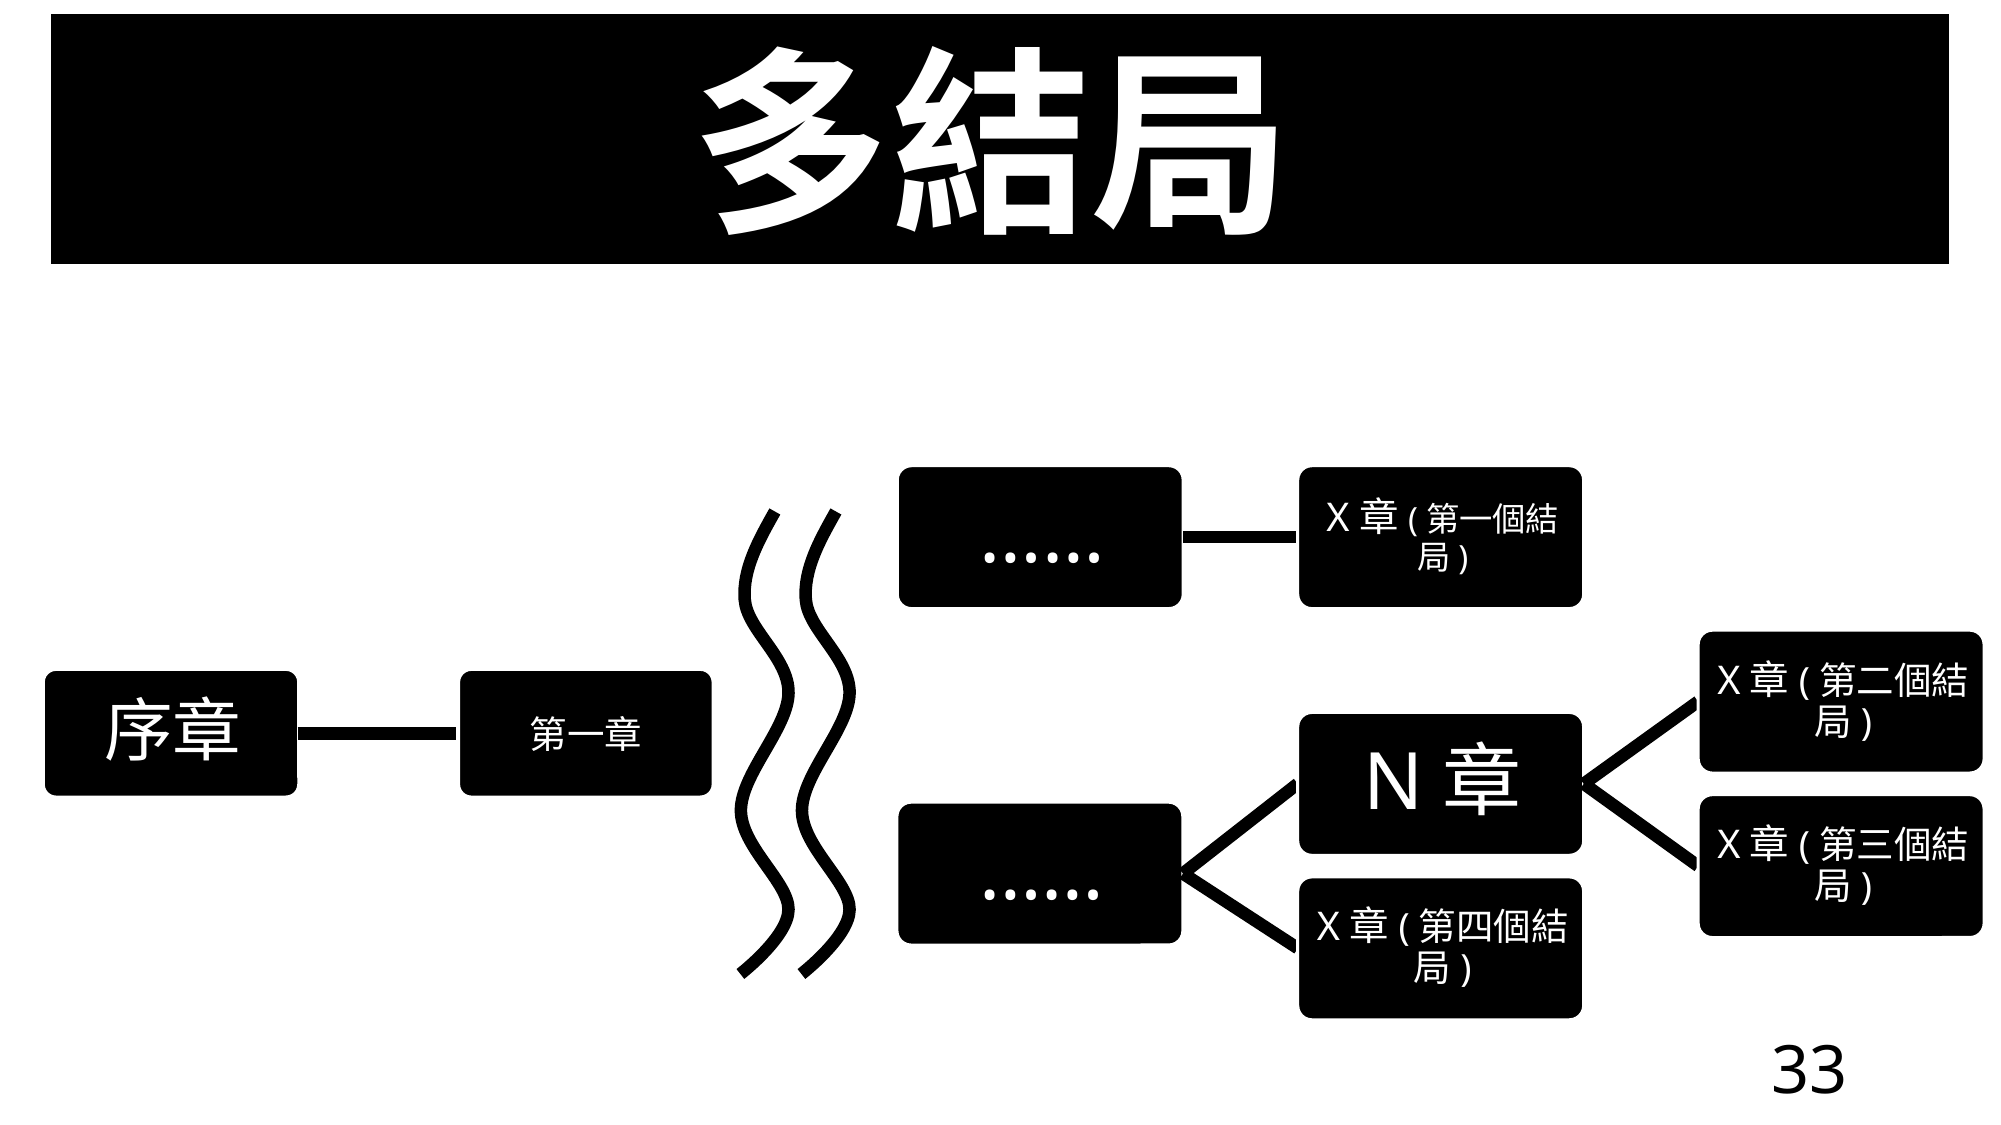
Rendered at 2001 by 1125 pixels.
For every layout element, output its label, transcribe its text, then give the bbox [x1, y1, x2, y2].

slide_number 33 [1412, 1073, 1863, 1103]
text_box [1359, 14, 1949, 264]
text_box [0, 669, 377, 798]
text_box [896, 412, 1985, 1073]
text_box 第一章 [456, 667, 715, 799]
text_box 多結局 [623, 9, 1359, 265]
text_box [51, 14, 623, 264]
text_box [740, 511, 850, 974]
